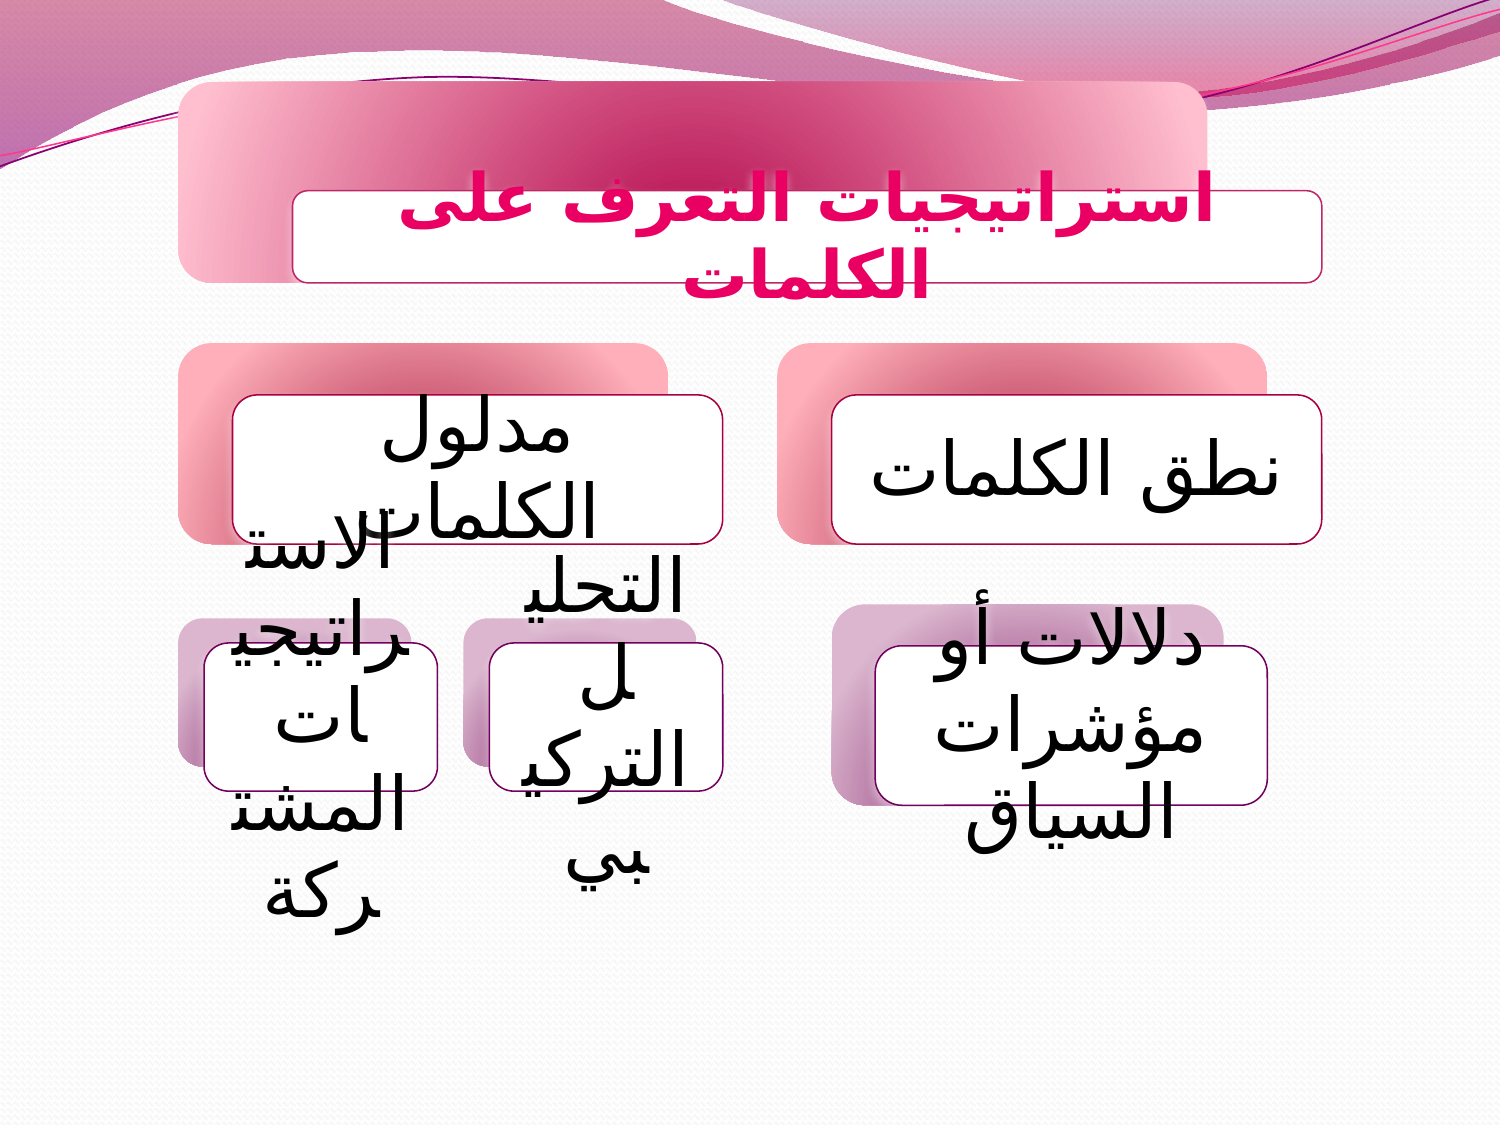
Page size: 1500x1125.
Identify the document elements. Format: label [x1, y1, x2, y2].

text_box [34, 81, 1466, 1067]
